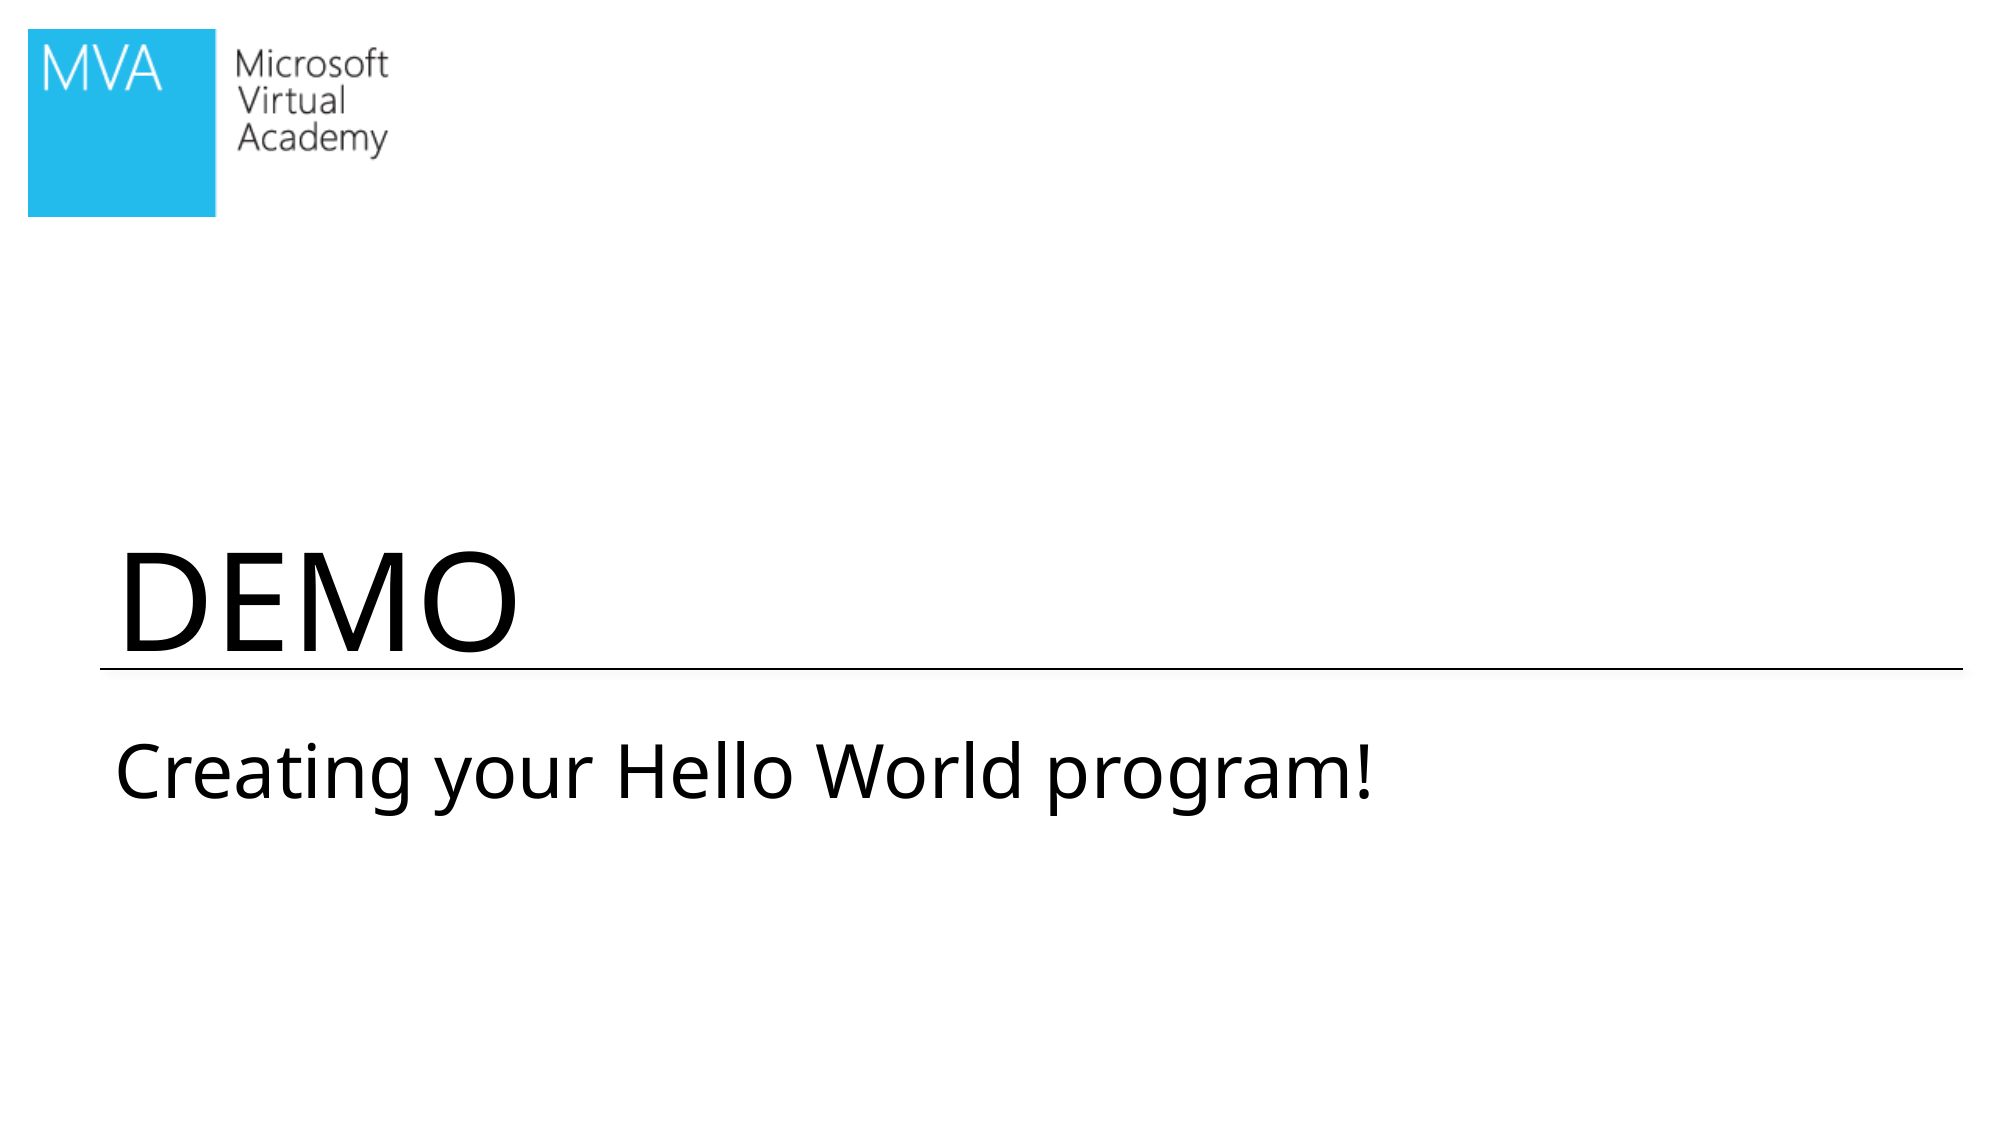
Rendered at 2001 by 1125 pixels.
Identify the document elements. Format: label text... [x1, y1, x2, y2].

title Creating your Hello World program! [99, 733, 1976, 1009]
picture [28, 29, 497, 217]
